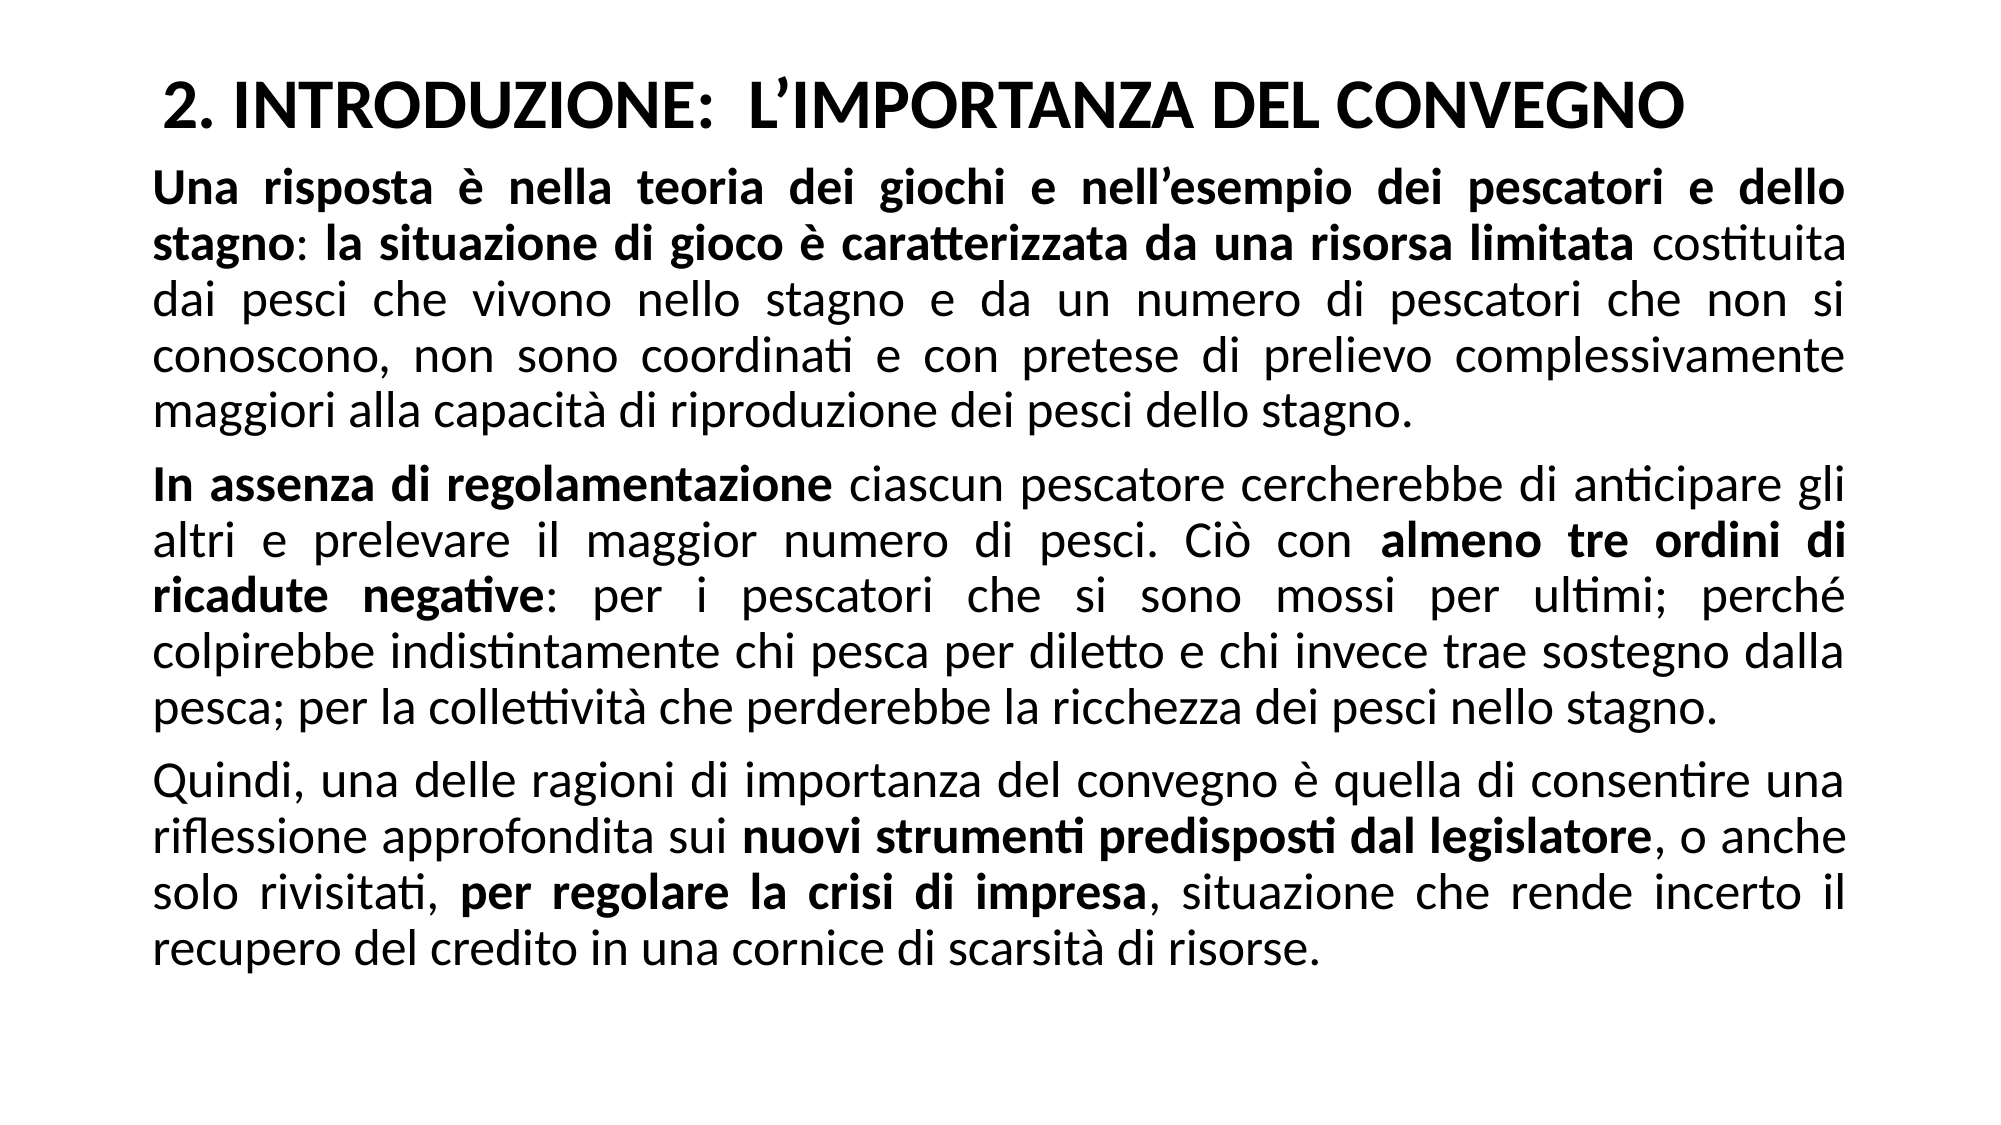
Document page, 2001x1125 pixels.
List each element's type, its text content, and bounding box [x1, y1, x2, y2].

list Una risposta è nella teoria dei giochi e nell’esempio dei pescatori e dello stagno: la situazione di gioco è caratterizzata da una risorsa limitata costituita dai pesci che vivono nello stagno e da un numero di pescatori che non si conoscono, non sono coordinati e con pretese di prelievo complessivamente maggiori alla capacità di riproduzione dei pesci dello stagno. In assenza di regolamentazione ciascun pescatore cercherebbe di anticipare gli altri e prelevare il maggior numero di pesci. Ciò con almeno tre ordini di ricadute negative: per i pescatori che si sono mossi per ultimi; perché colpirebbe indistintamente chi pesca per diletto e chi invece trae sostegno dalla pesca; per la collettività che perderebbe la ricchezza dei pesci nello stagno. Quindi, una delle ragioni di importanza del convegno è quella di consentire una riflessione approfondita sui nuovi strumenti predisposti dal legislatore, o anche solo rivisitati, per regolare la crisi di impresa, situazione che rende incerto il recupero del credito in una cornice di scarsità di risorse. [137, 152, 1863, 1073]
title 2. INTRODUZIONE: L’IMPORTANZA DEL CONVEGNO [51, 59, 1944, 153]
